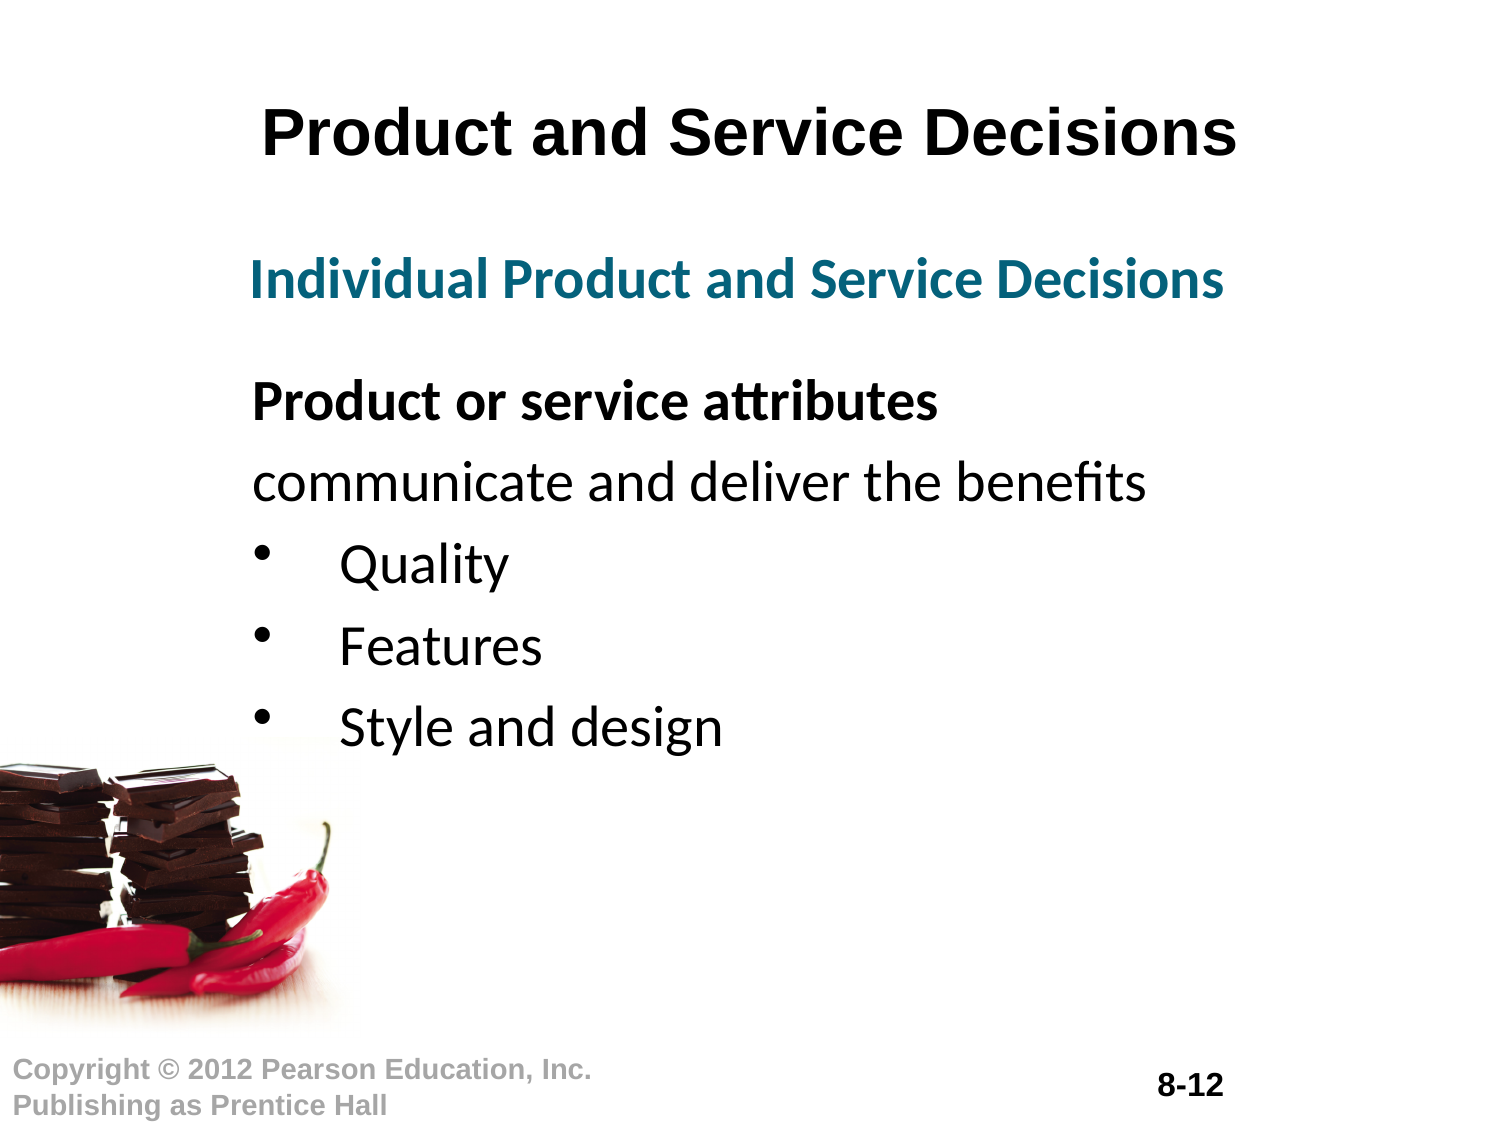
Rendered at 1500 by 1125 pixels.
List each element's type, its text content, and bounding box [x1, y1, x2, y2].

title Product and Service Decisions [112, 37, 1388, 226]
picture [0, 737, 361, 1038]
list Product or service attributes communicate and deliver the benefits Quality Features Style and design [237, 313, 1326, 988]
list Individual Product and Service Decisions [37, 237, 1438, 313]
